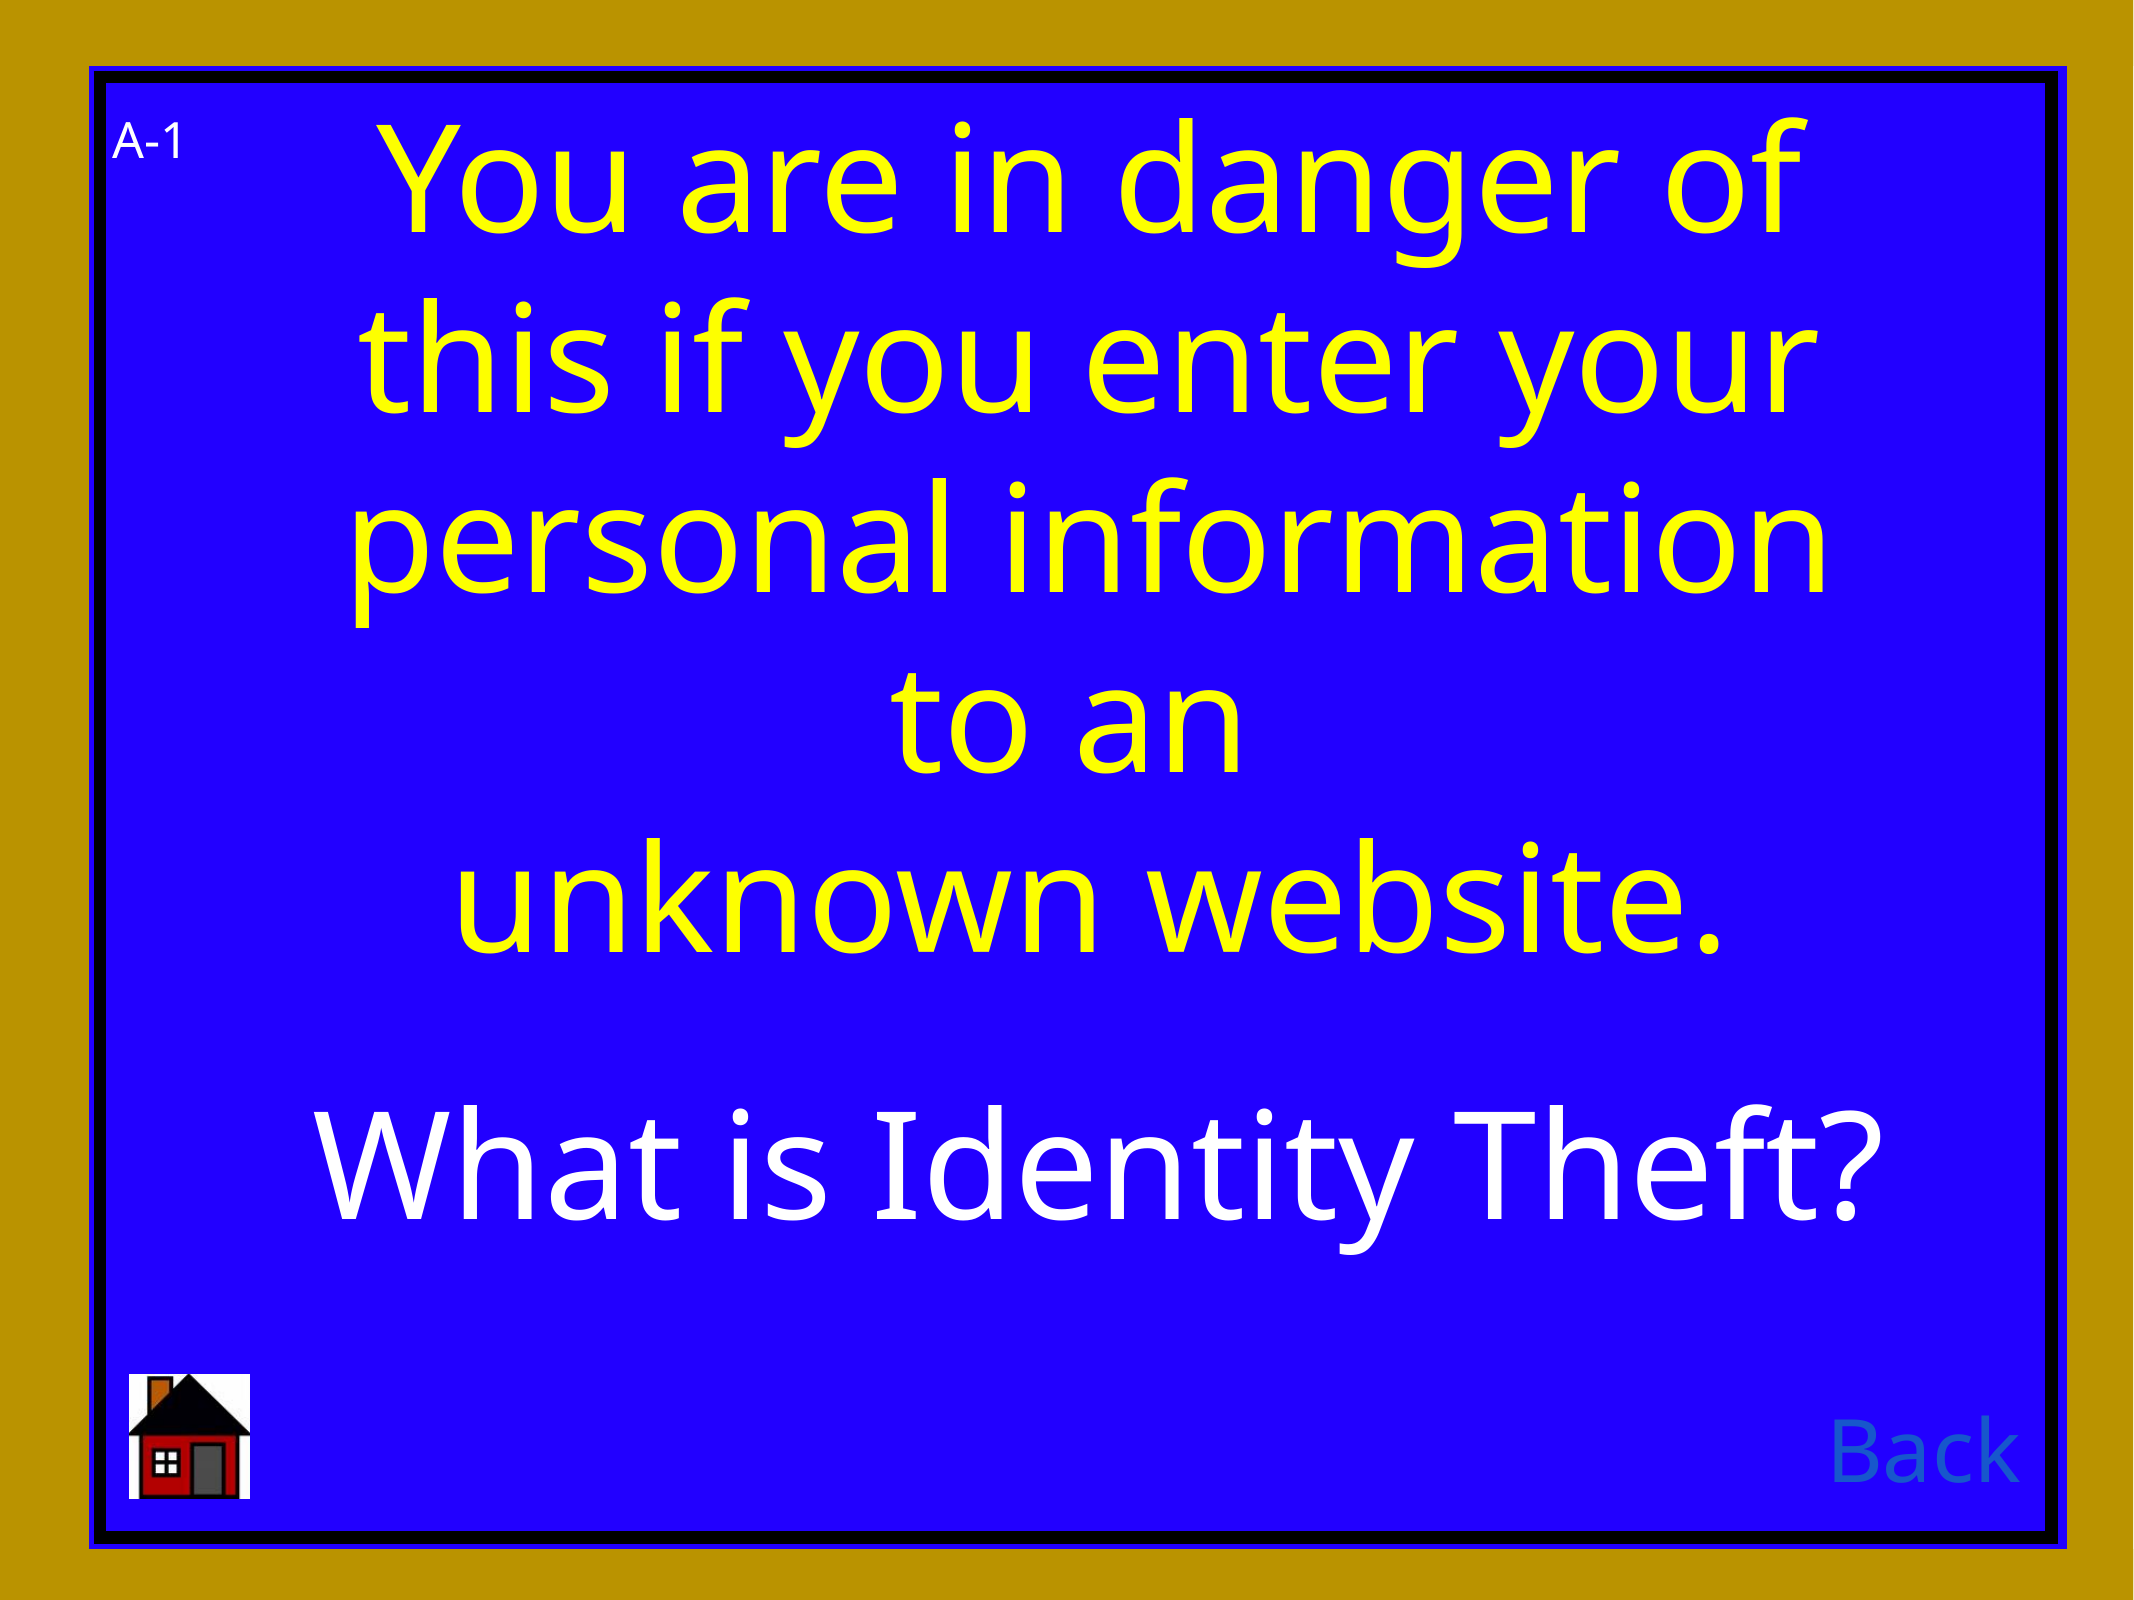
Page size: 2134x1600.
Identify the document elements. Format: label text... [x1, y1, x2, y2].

text_box A-1 [112, 108, 190, 169]
picture [128, 1374, 250, 1499]
text_box You are in danger of this if you enter your personal information to an unknown website. [254, 437, 1925, 627]
text_box What is Identity Theft? [312, 1069, 1886, 1250]
text_box [2, 12, 2134, 1600]
